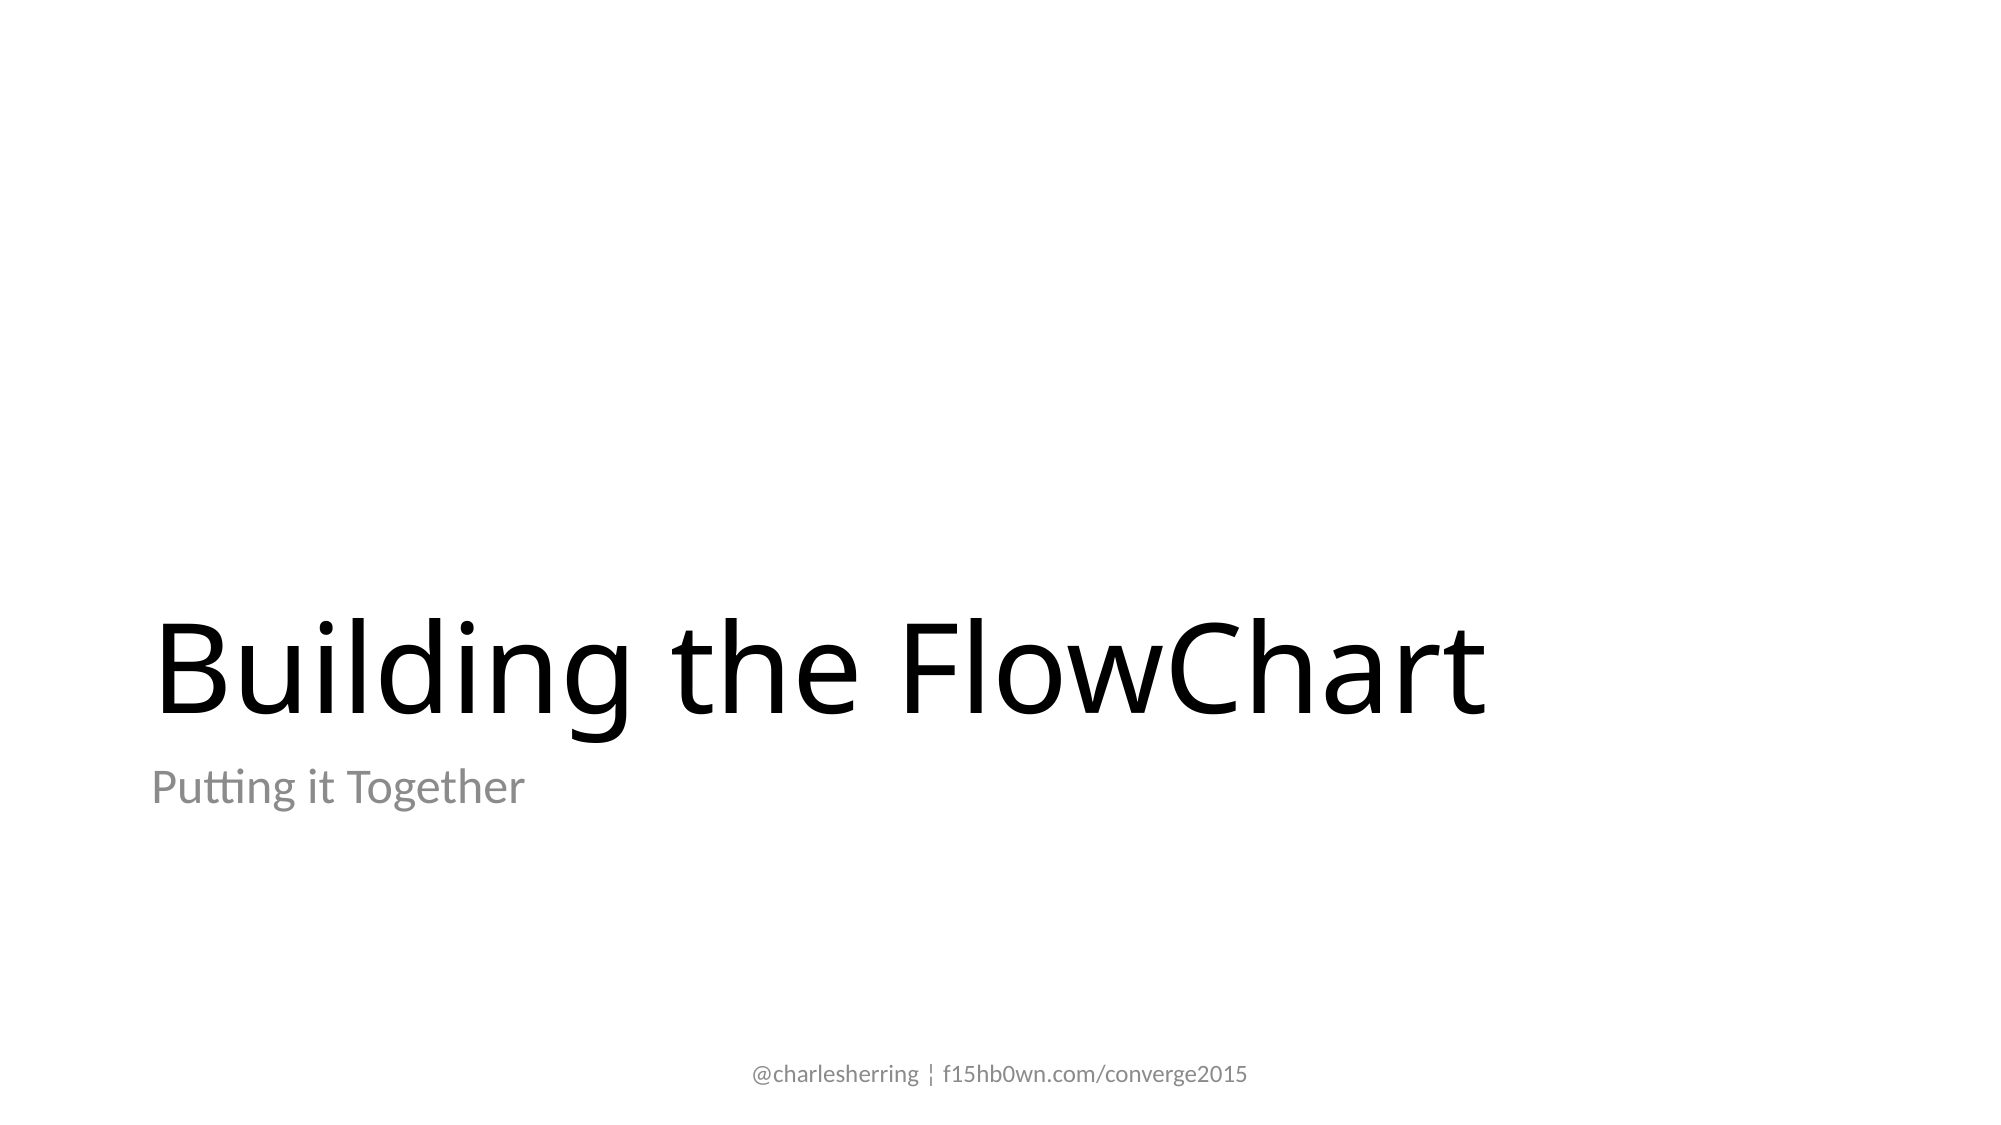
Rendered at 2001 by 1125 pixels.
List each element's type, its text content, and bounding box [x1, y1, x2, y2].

title Building the FlowChart [136, 280, 1862, 749]
footer @charlesherring ¦ f15hb0wn.com/converge2015 [662, 1042, 1338, 1103]
list Putting it Together [136, 752, 1862, 999]
